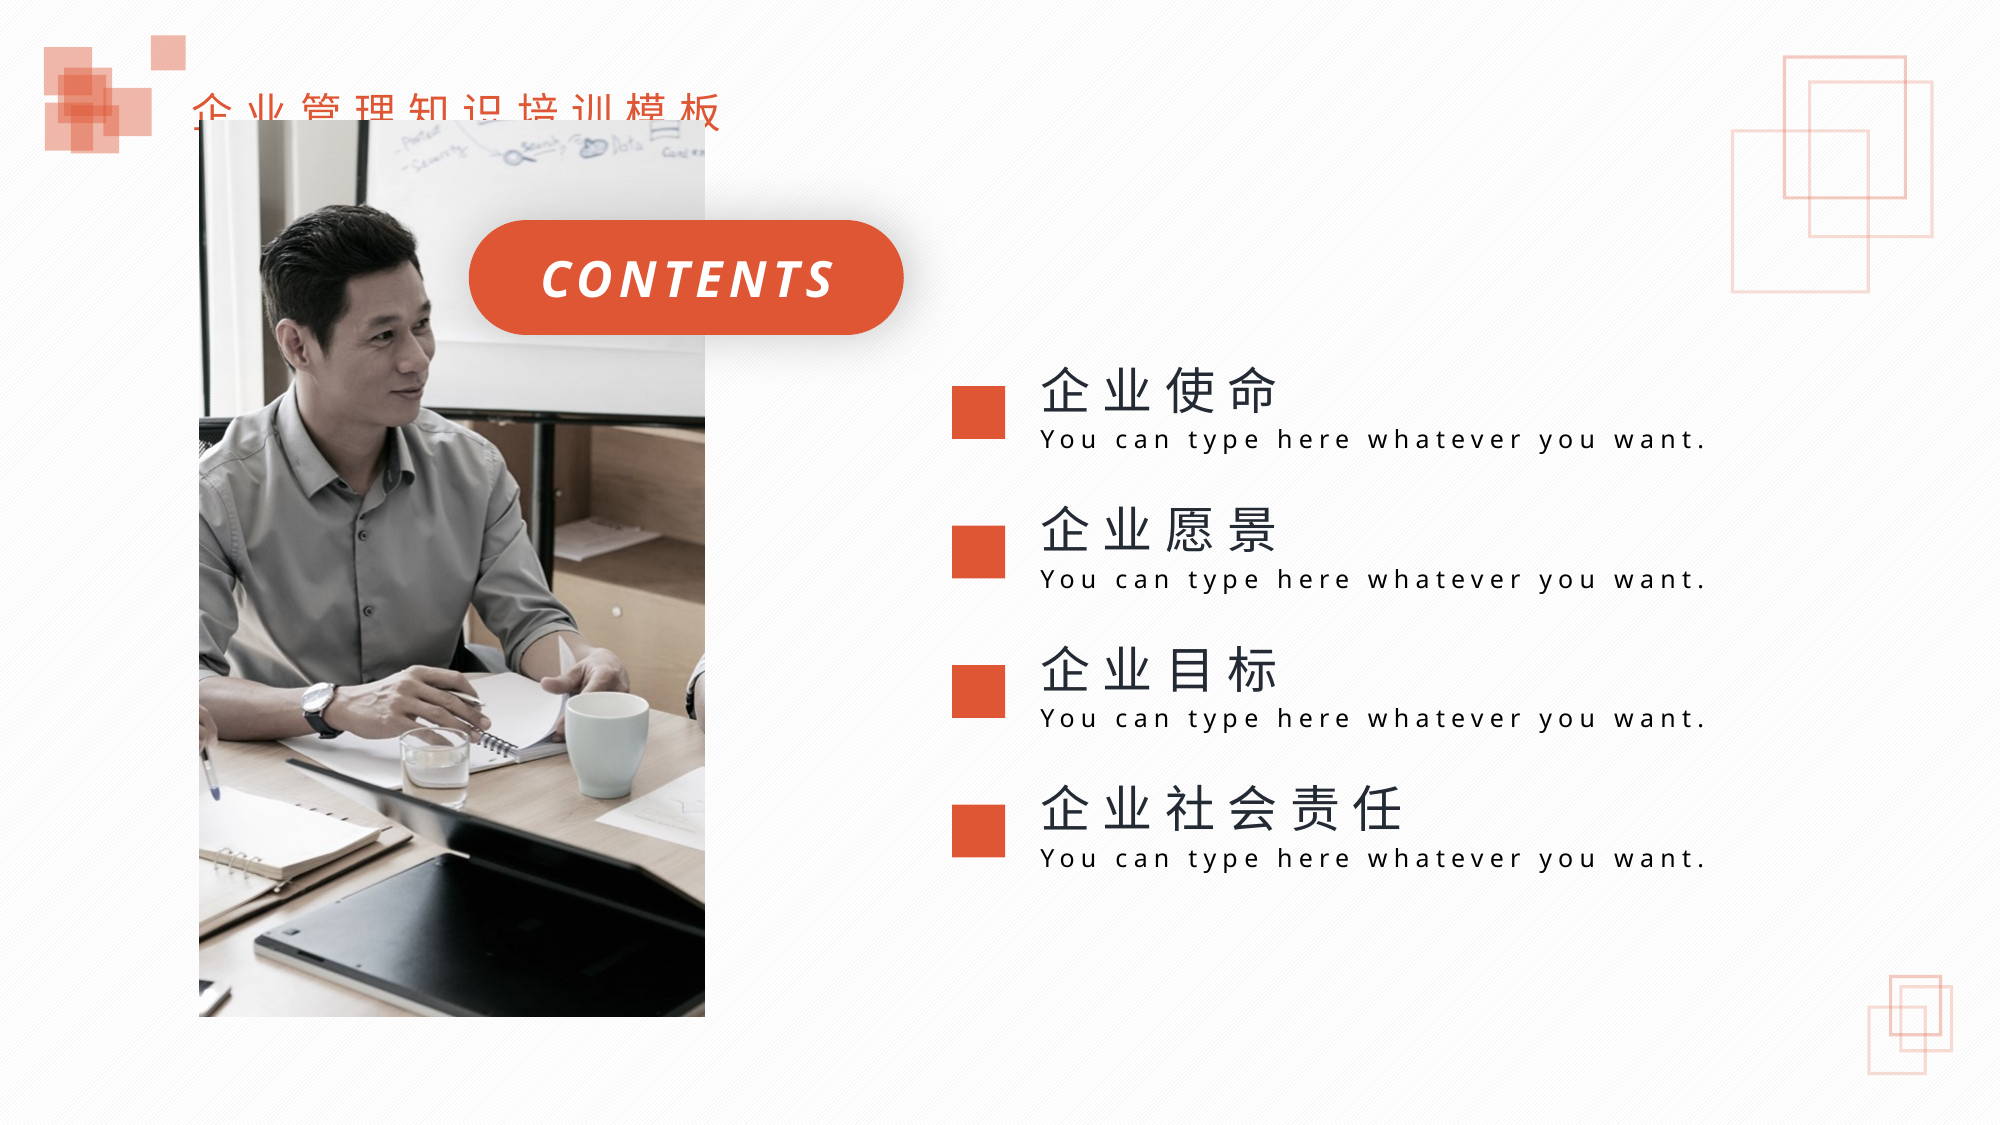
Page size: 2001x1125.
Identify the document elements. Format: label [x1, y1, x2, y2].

text_box [468, 220, 904, 335]
text_box [952, 351, 1733, 462]
picture [199, 120, 705, 1017]
text_box [952, 491, 1733, 602]
text_box [1732, 56, 1933, 292]
text_box [952, 770, 1733, 881]
text_box [952, 630, 1733, 741]
